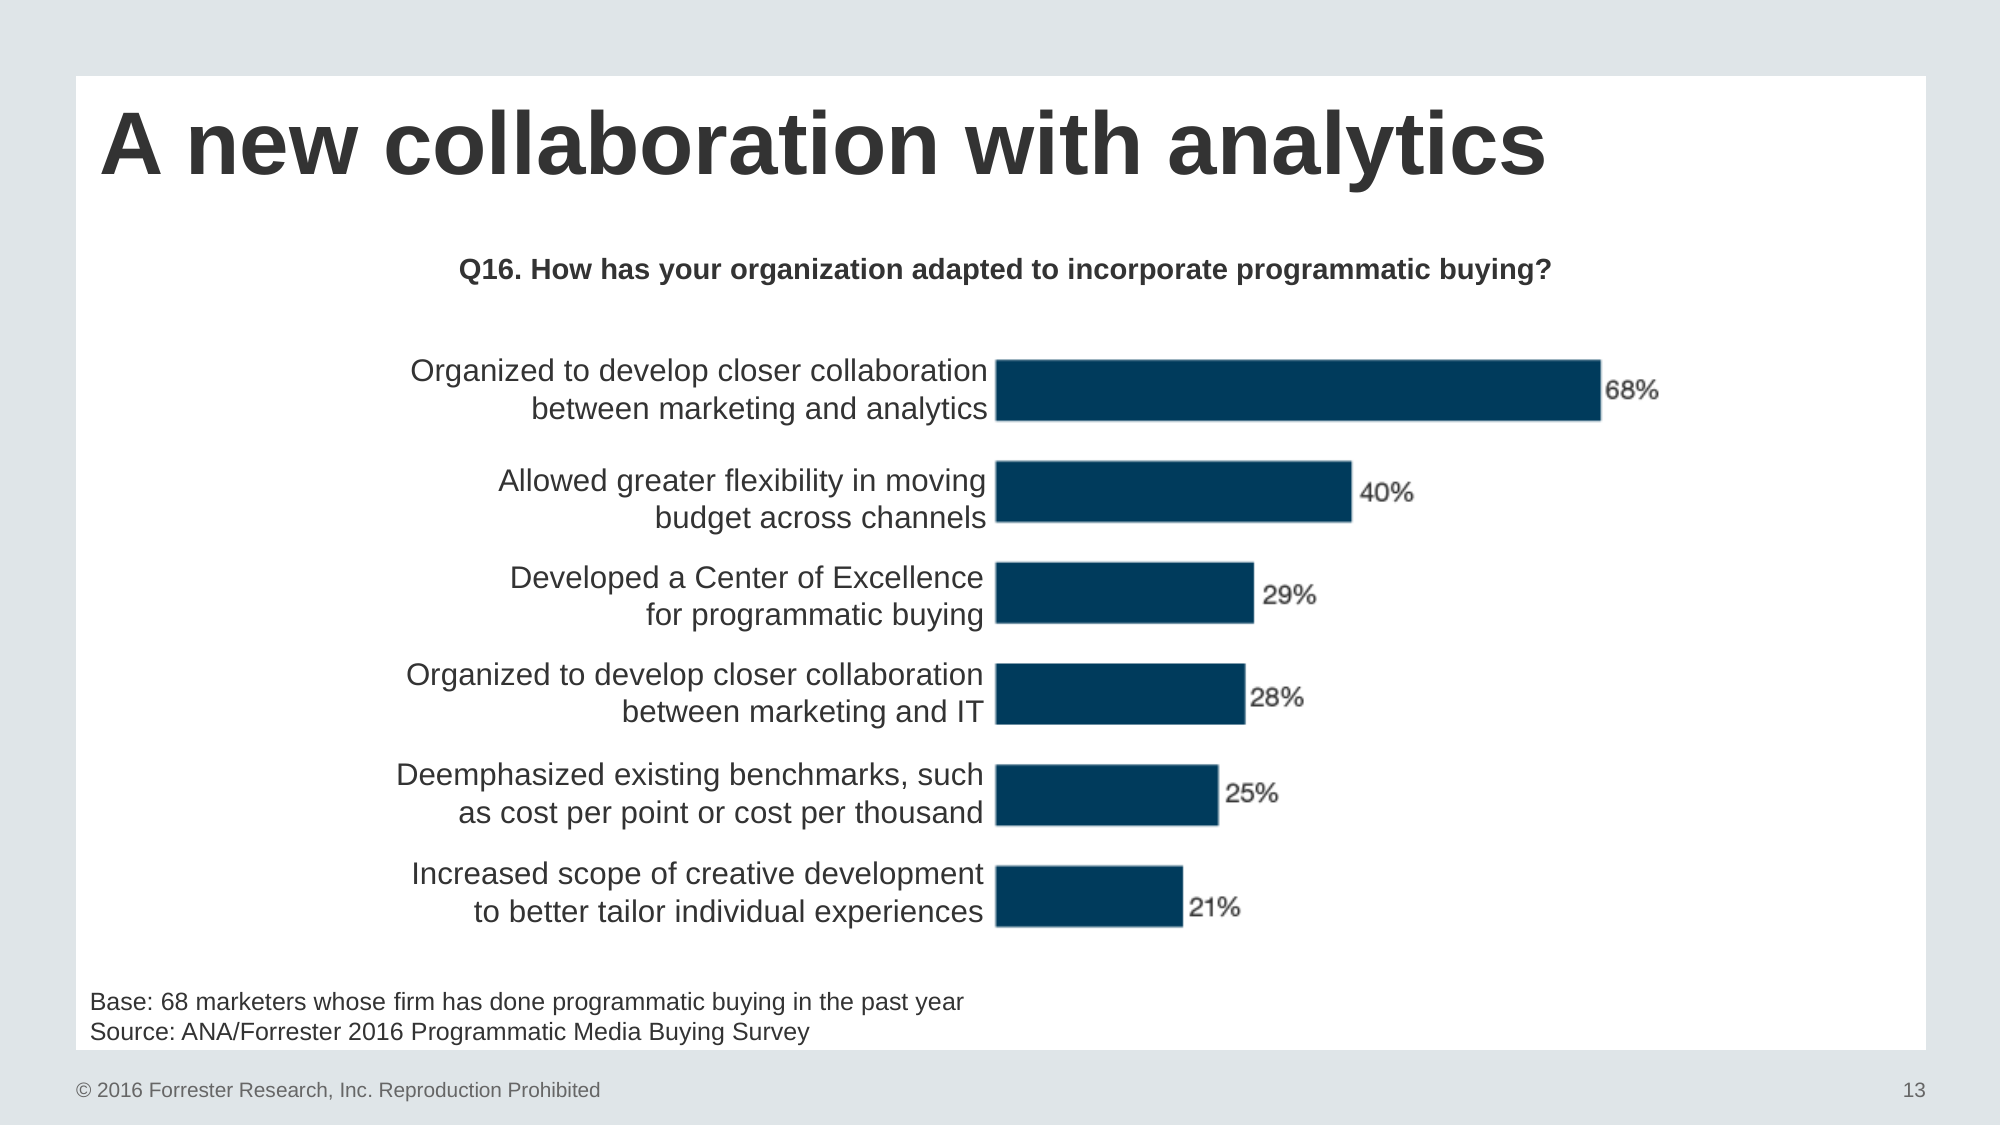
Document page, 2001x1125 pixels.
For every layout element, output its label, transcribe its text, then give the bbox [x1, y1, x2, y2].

title A new collaboration with analytics [99, 97, 1900, 195]
text_box Deemphasized existing benchmarks, such as cost per point or cost per thousand [394, 754, 982, 830]
text_box Allowed greater flexibility in moving budget across channels [488, 460, 982, 536]
text_box Organized to develop closer collaboration between marketing and analytics [400, 350, 982, 426]
text_box Developed a Center of Excellence for programmatic buying [488, 557, 982, 633]
picture [987, 340, 1728, 986]
text_box Organized to develop closer collaboration between marketing and IT [396, 654, 982, 730]
text_box Increased scope of creative development to better tailor individual experiences [392, 853, 982, 929]
text_box Q16. How has your organization adapted to incorporate programmatic buying? [350, 249, 1663, 285]
text_box Base: 68 marketers whose firm has done programmatic buying in the past year Source: ANA/Forrester 2016 Programmatic Media Buying Survey [75, 975, 1622, 1053]
